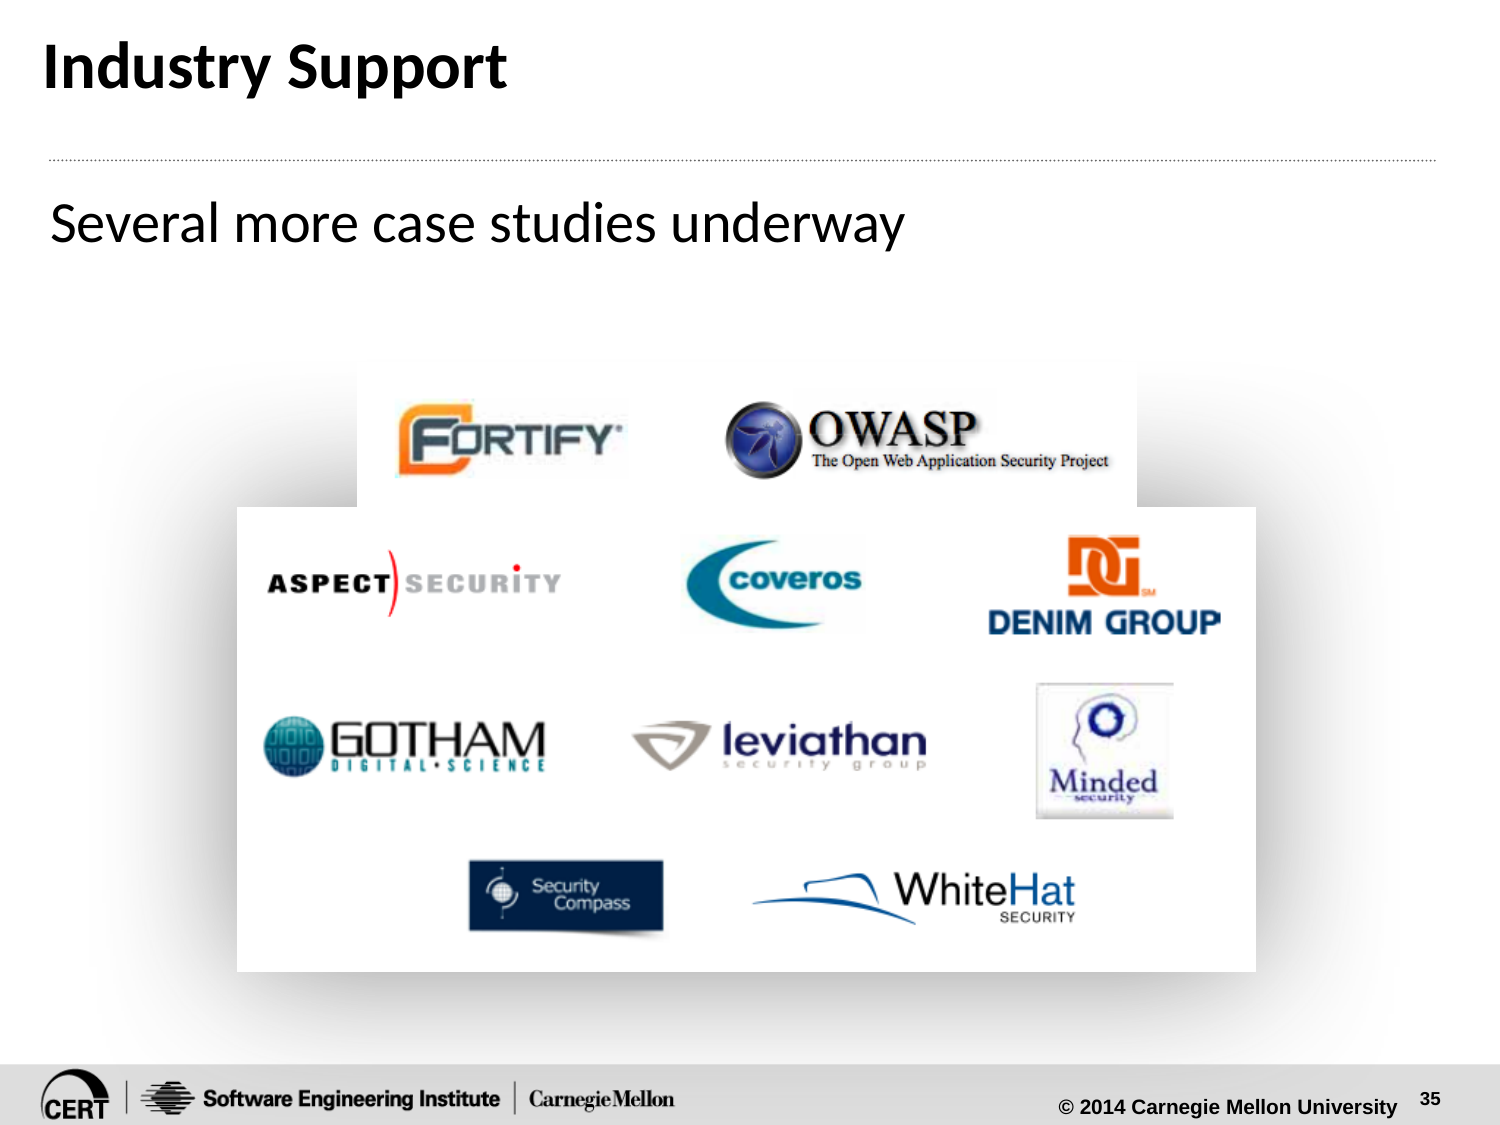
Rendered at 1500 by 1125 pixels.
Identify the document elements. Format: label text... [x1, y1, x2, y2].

list Several more case studies underway [49, 187, 1438, 1001]
picture [24, 1065, 688, 1125]
picture [237, 362, 1256, 973]
title Industry Support [42, 37, 1434, 155]
